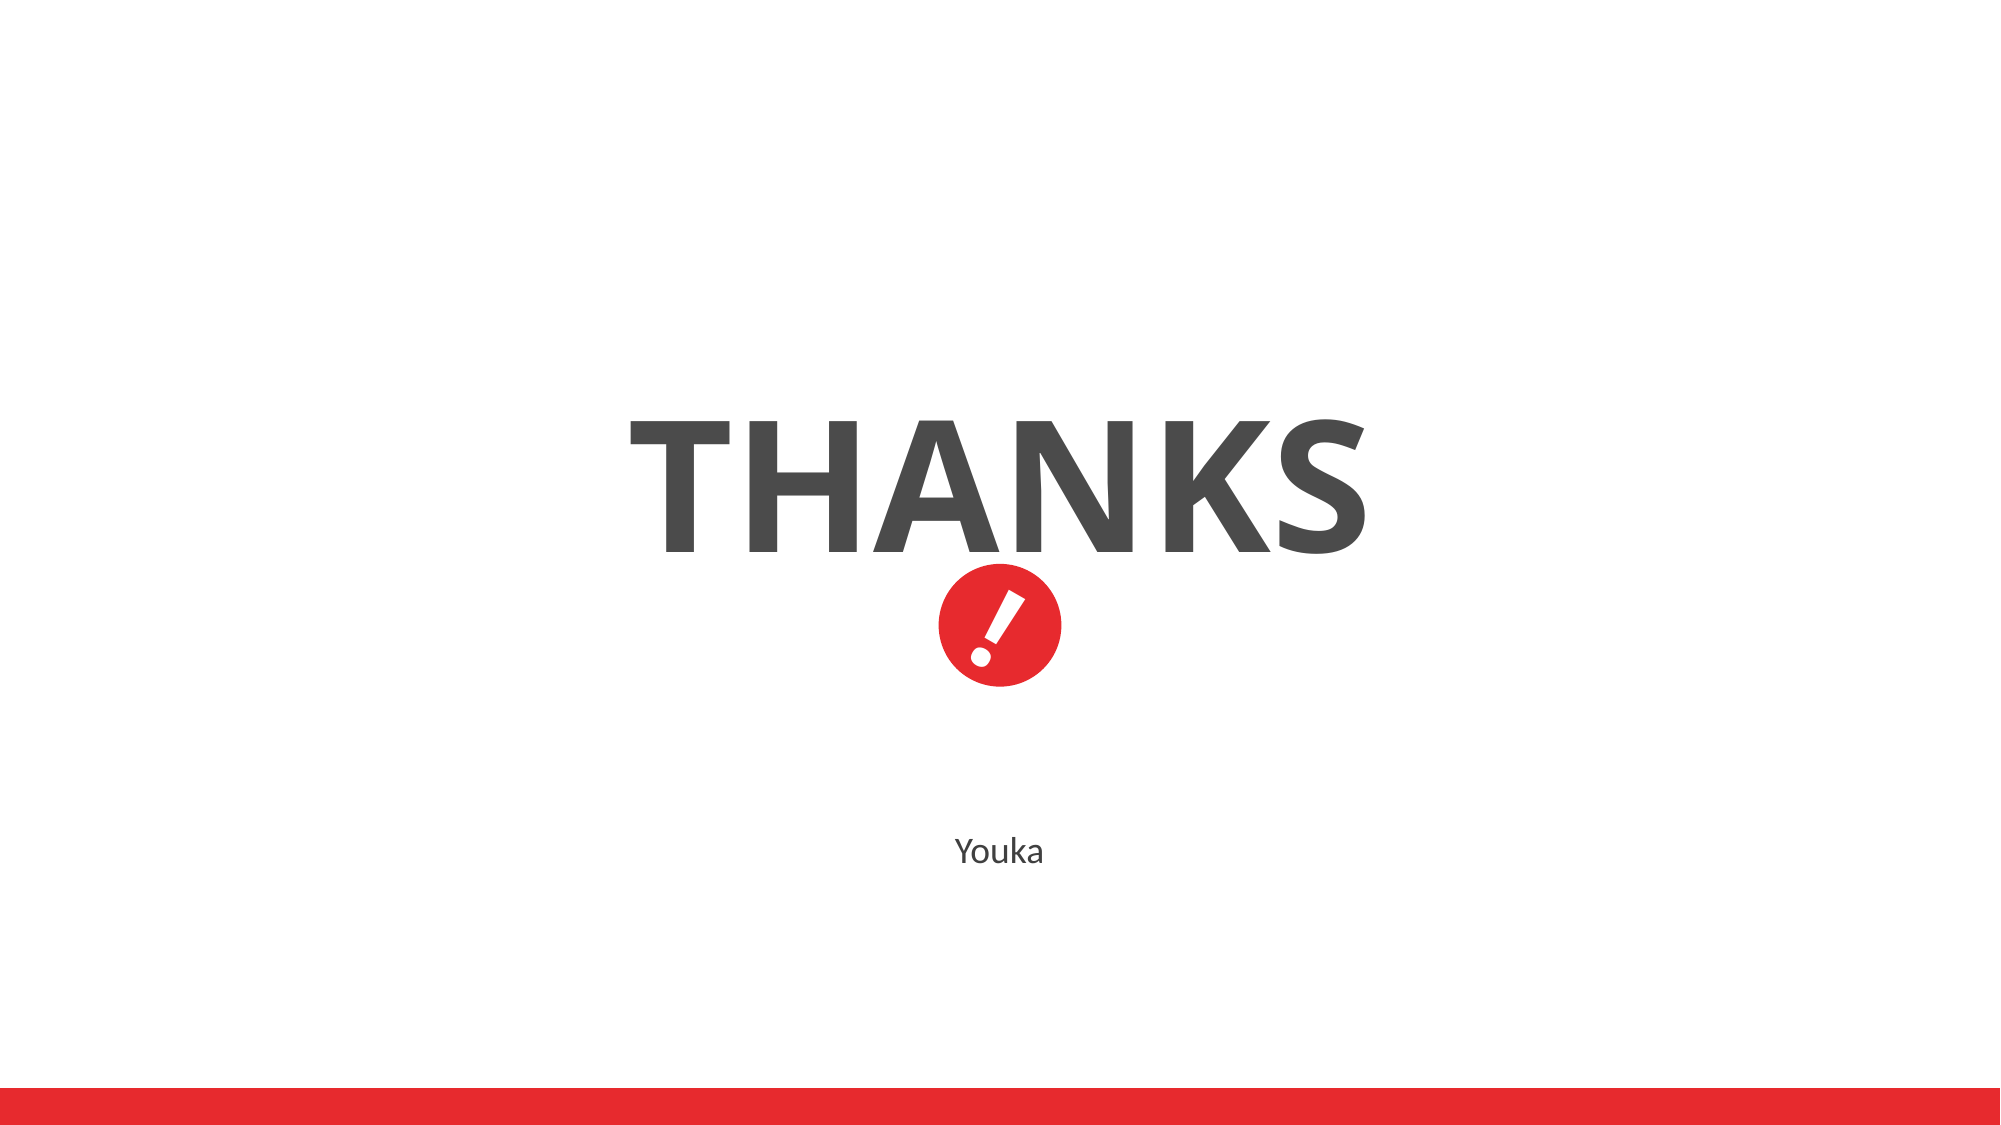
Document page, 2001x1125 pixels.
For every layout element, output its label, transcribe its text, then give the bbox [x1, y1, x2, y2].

text_box THANKS [612, 361, 1388, 597]
text_box ! [937, 562, 1063, 688]
text_box Youka [940, 818, 1060, 879]
text_box [0, 1087, 2000, 1125]
